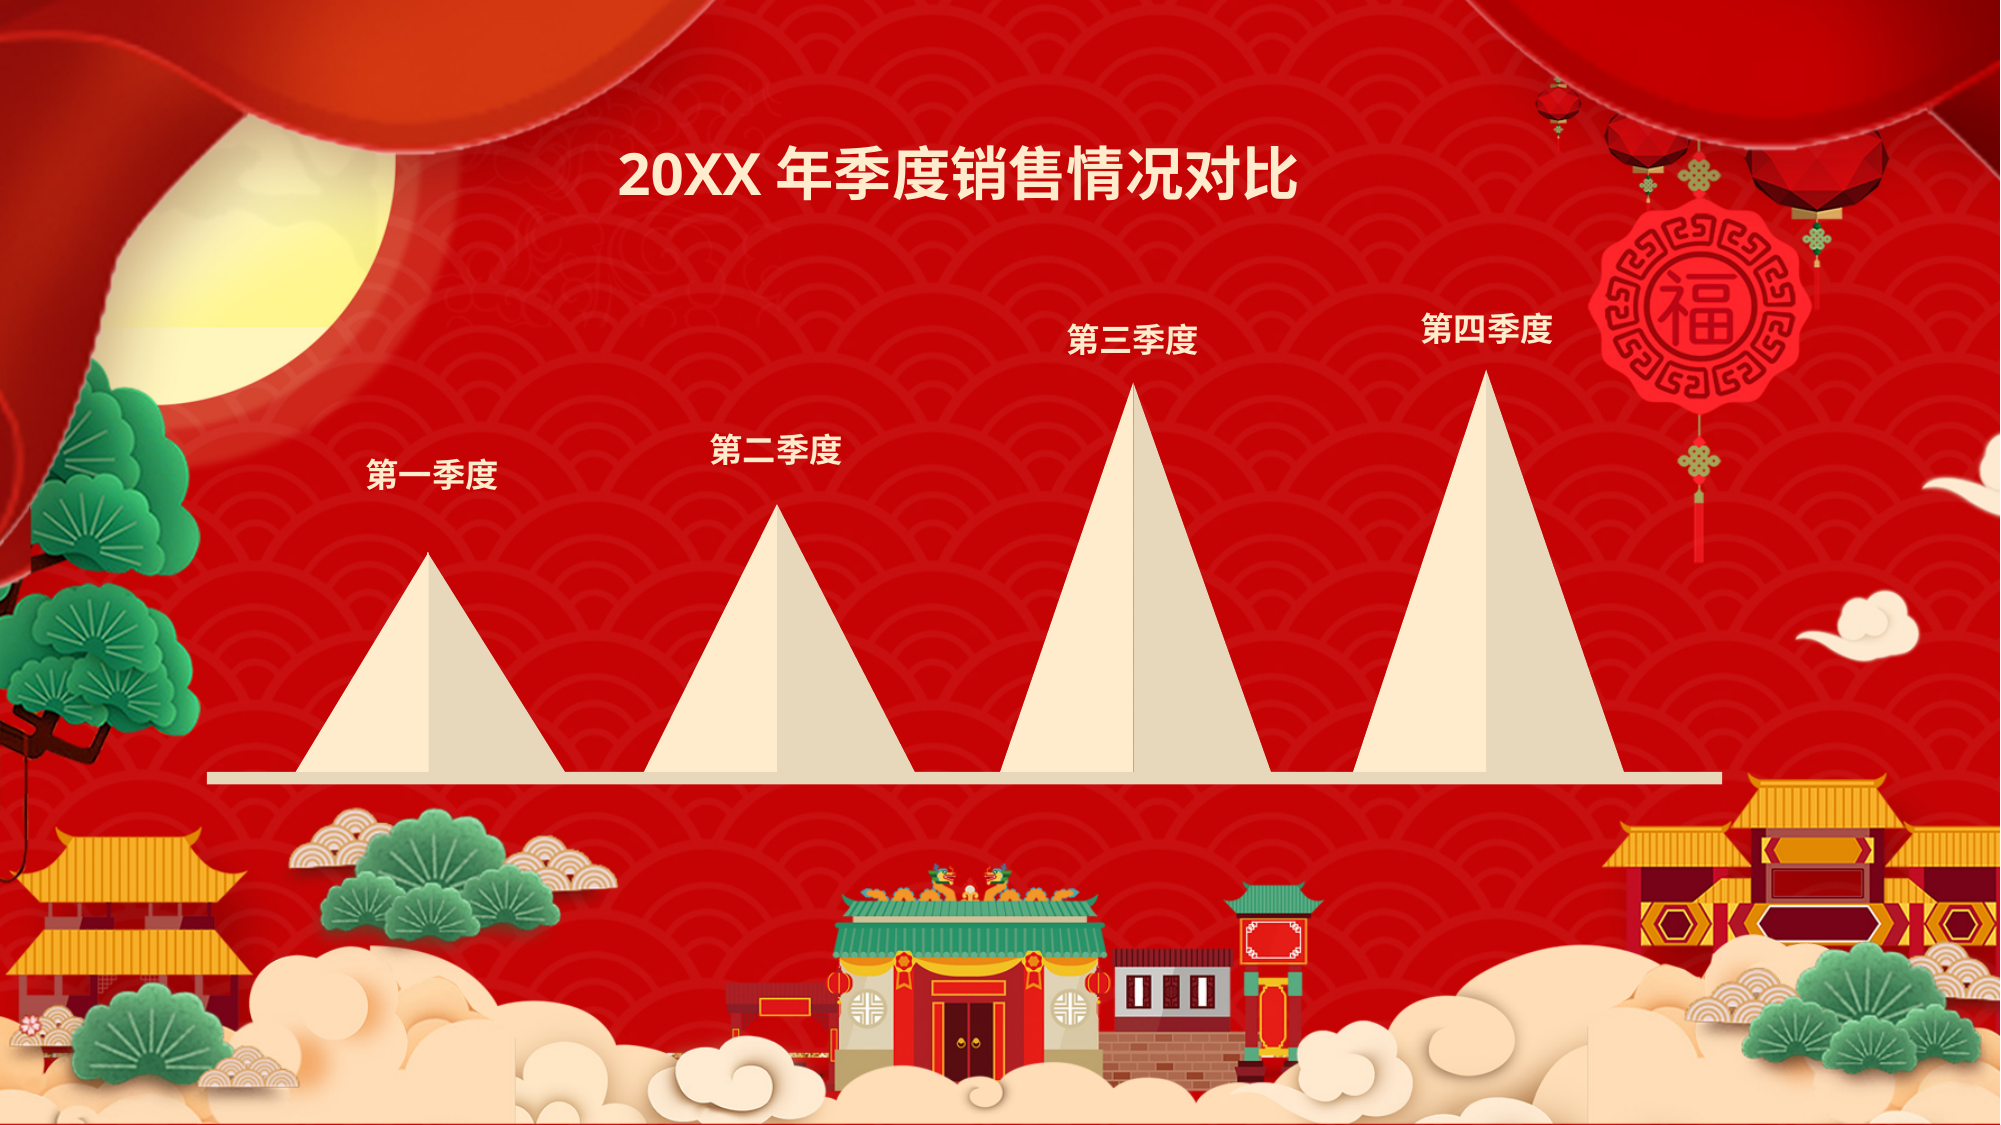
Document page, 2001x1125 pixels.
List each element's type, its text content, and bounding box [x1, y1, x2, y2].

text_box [643, 504, 915, 772]
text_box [1000, 382, 1271, 772]
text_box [295, 551, 565, 772]
text_box 第二季度 [694, 421, 872, 476]
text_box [1352, 369, 1624, 772]
picture [0, 0, 2000, 1125]
text_box 第四季度 [1405, 300, 1583, 356]
text_box 20XX年季度销售情况对比 [585, 129, 1333, 215]
text_box [206, 771, 1723, 785]
text_box 第一季度 [351, 446, 528, 502]
text_box 第三季度 [1051, 311, 1229, 367]
